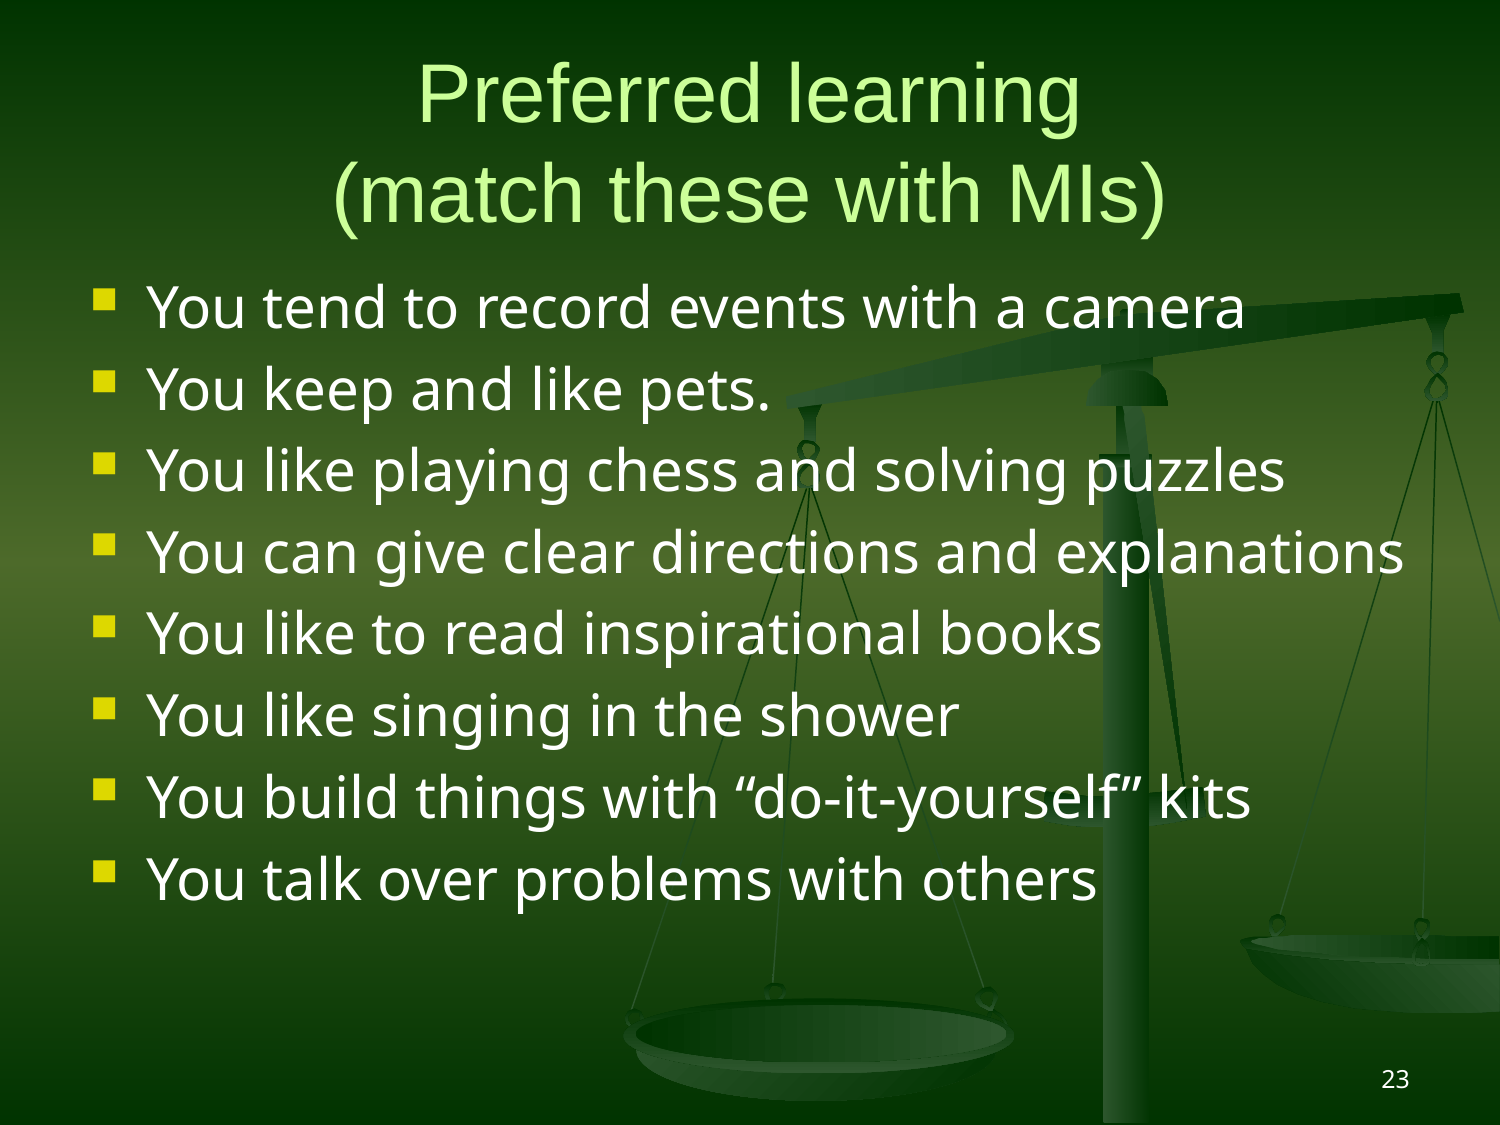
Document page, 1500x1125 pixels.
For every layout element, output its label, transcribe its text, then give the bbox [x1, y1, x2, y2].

list You tend to record events with a camera You keep and like pets. You like playing chess and solving puzzles You can give clear directions and explanations You like to read inspirational books You like singing in the shower You build things with “do-it-yourself” kits You talk over problems with others [74, 262, 1426, 1006]
slide_number 23 [1074, 1029, 1426, 1106]
title Preferred learning (match these with MIs) [74, 45, 1426, 234]
